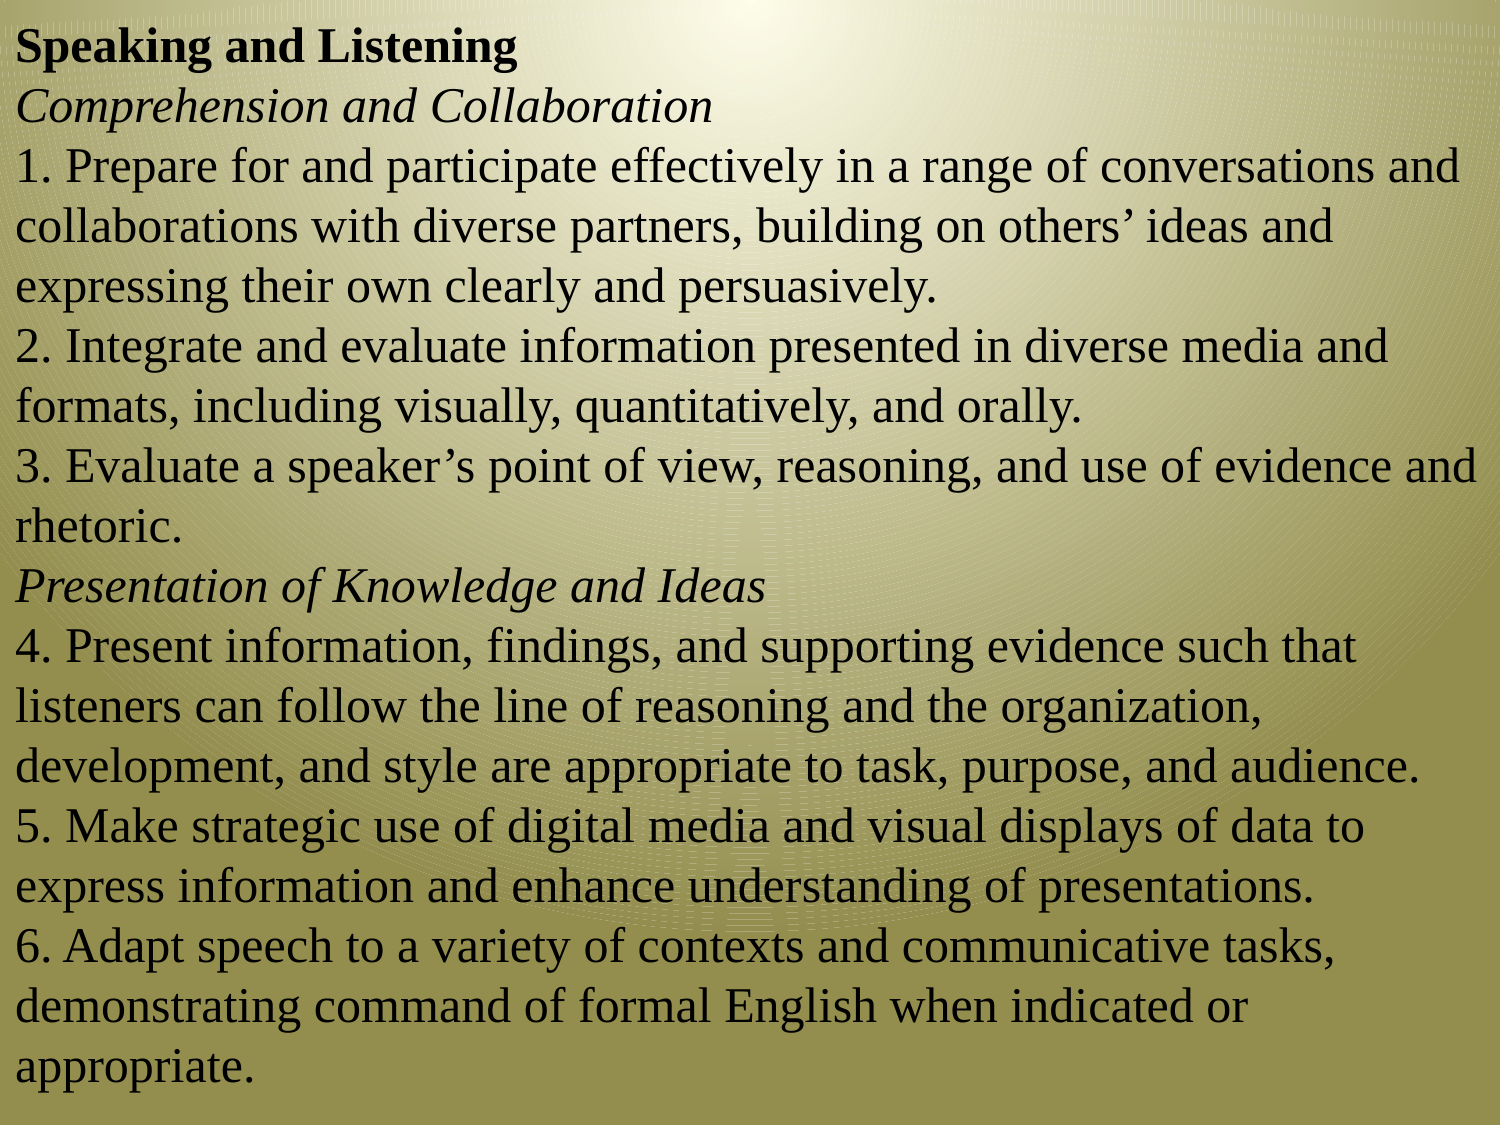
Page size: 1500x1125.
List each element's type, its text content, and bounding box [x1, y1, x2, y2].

text_box Speaking and Listening Comprehension and Collaboration 1. Prepare for and participate effectively in a range of conversations and collaborations with diverse partners, building on others’ ideas and expressing their own clearly and persuasively. 2. Integrate and evaluate information presented in diverse media and formats, including visually, quantitatively, and orally. 3. Evaluate a speaker’s point of view, reasoning, and use of evidence and rhetoric. Presentation of Knowledge and Ideas 4. Present information, findings, and supporting evidence such that listeners can follow the line of reasoning and the organization, development, and style are appropriate to task, purpose, and audience. 5. Make strategic use of digital media and visual displays of data to express information and enhance understanding of presentations. 6. Adapt speech to a variety of contexts and communicative tasks, demonstrating command of formal English when indicated or appropriate. [0, 5, 1500, 1101]
